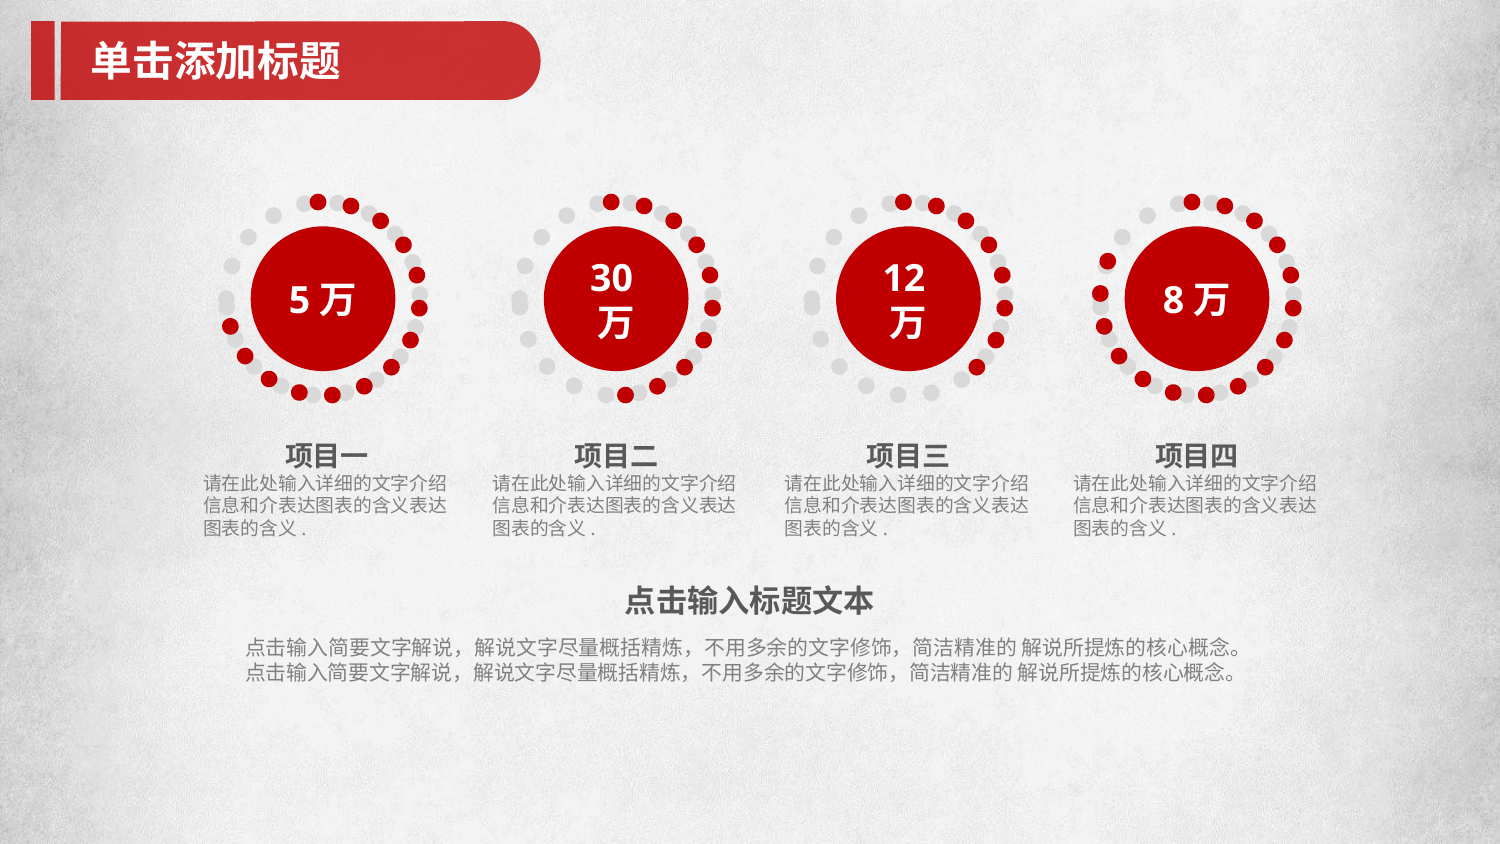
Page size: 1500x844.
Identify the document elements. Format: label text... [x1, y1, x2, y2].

text_box [518, 201, 612, 396]
text_box [810, 201, 969, 397]
text_box 项目四 请在此处输入详细的文字介绍信息和介表达图表的含义表达图表的含义. [1061, 432, 1332, 545]
text_box [30, 20, 56, 101]
text_box [230, 200, 421, 397]
text_box [605, 200, 715, 397]
text_box [902, 200, 1007, 376]
text_box [59, 20, 529, 101]
text_box 项目二 请在此处输入详细的文字介绍信息和介表达图表的含义表达图表的含义. [481, 432, 752, 545]
text_box 项目一 请在此处输入详细的文字介绍信息和介表达图表的含义表达图表的含义. [191, 432, 462, 545]
text_box [225, 201, 319, 325]
text_box 30万 [542, 225, 616, 372]
text_box 项目三 请在此处输入详细的文字介绍信息和介表达图表的含义表达图表的含义. [773, 432, 1044, 545]
text_box 点击输入简要文字解说，解说文字尽量概括精炼，不用多余的文字修饰，简洁精准的 解说所提炼的核心概念。点击输入简要文字解说，解说文字尽量概括精炼，不用多余的文字修饰，简洁精准的 解说所提炼的核心概念。 [245, 634, 1251, 685]
text_box [1123, 201, 1193, 249]
picture [0, 0, 1500, 844]
text_box 点击输入标题文本 [625, 581, 879, 619]
text_box [1099, 200, 1295, 397]
text_box 单击添加标题 [79, 29, 547, 91]
text_box 12万 [835, 225, 953, 373]
text_box 5万 [249, 225, 322, 318]
text_box 8万 [1142, 225, 1196, 296]
